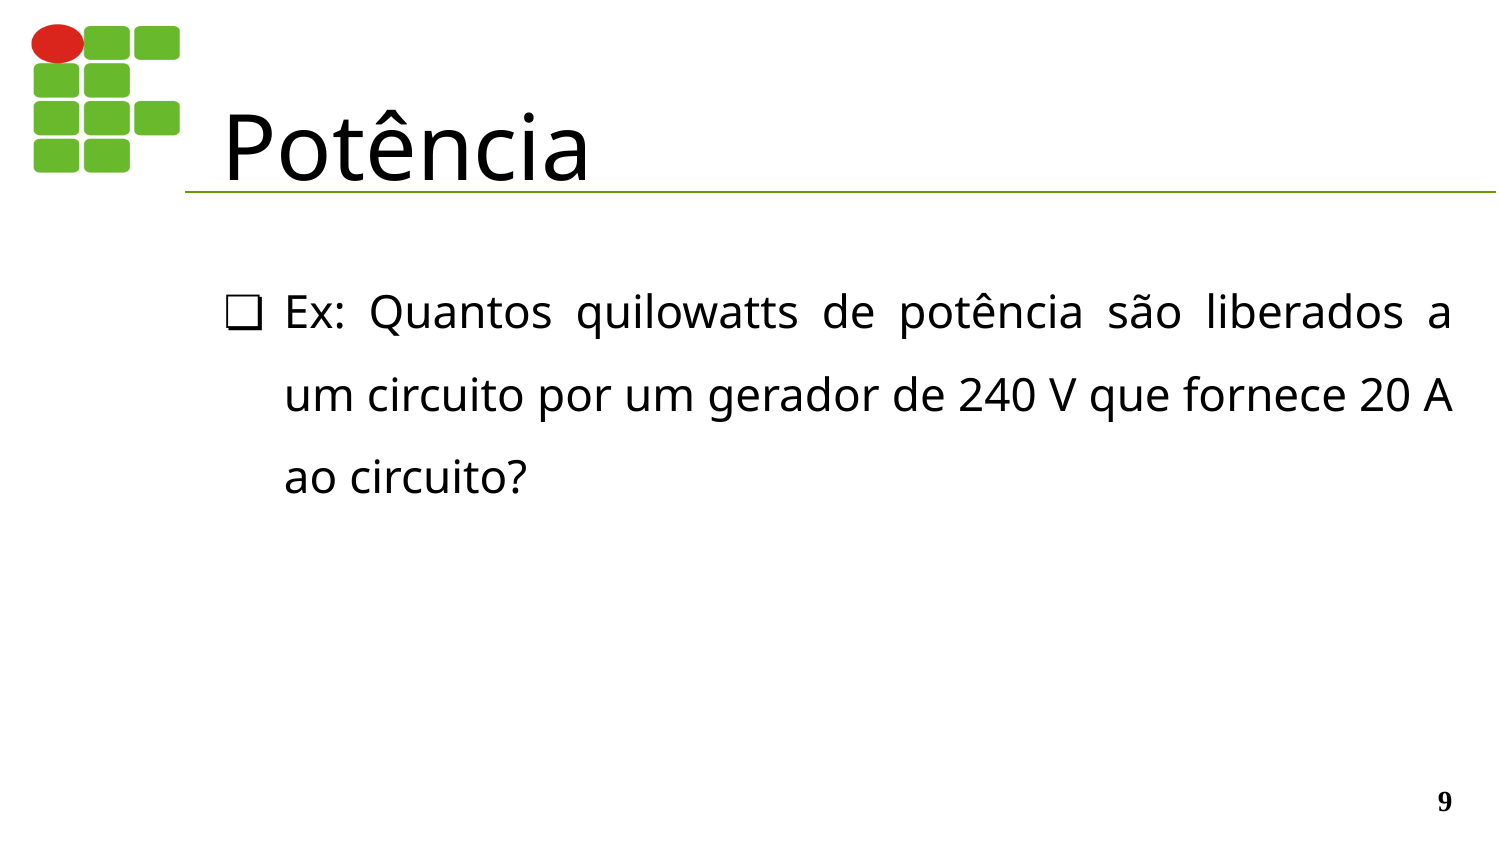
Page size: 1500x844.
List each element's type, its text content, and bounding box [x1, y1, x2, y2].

title Potência [206, 26, 1468, 207]
text_box ‹#› [1397, 768, 1468, 825]
picture [29, 23, 182, 174]
list Ex: Quantos quilowatts de potência são liberados a um circuito por um gerador de 240 V que fornece 20 A ao circuito? [193, 248, 1469, 492]
